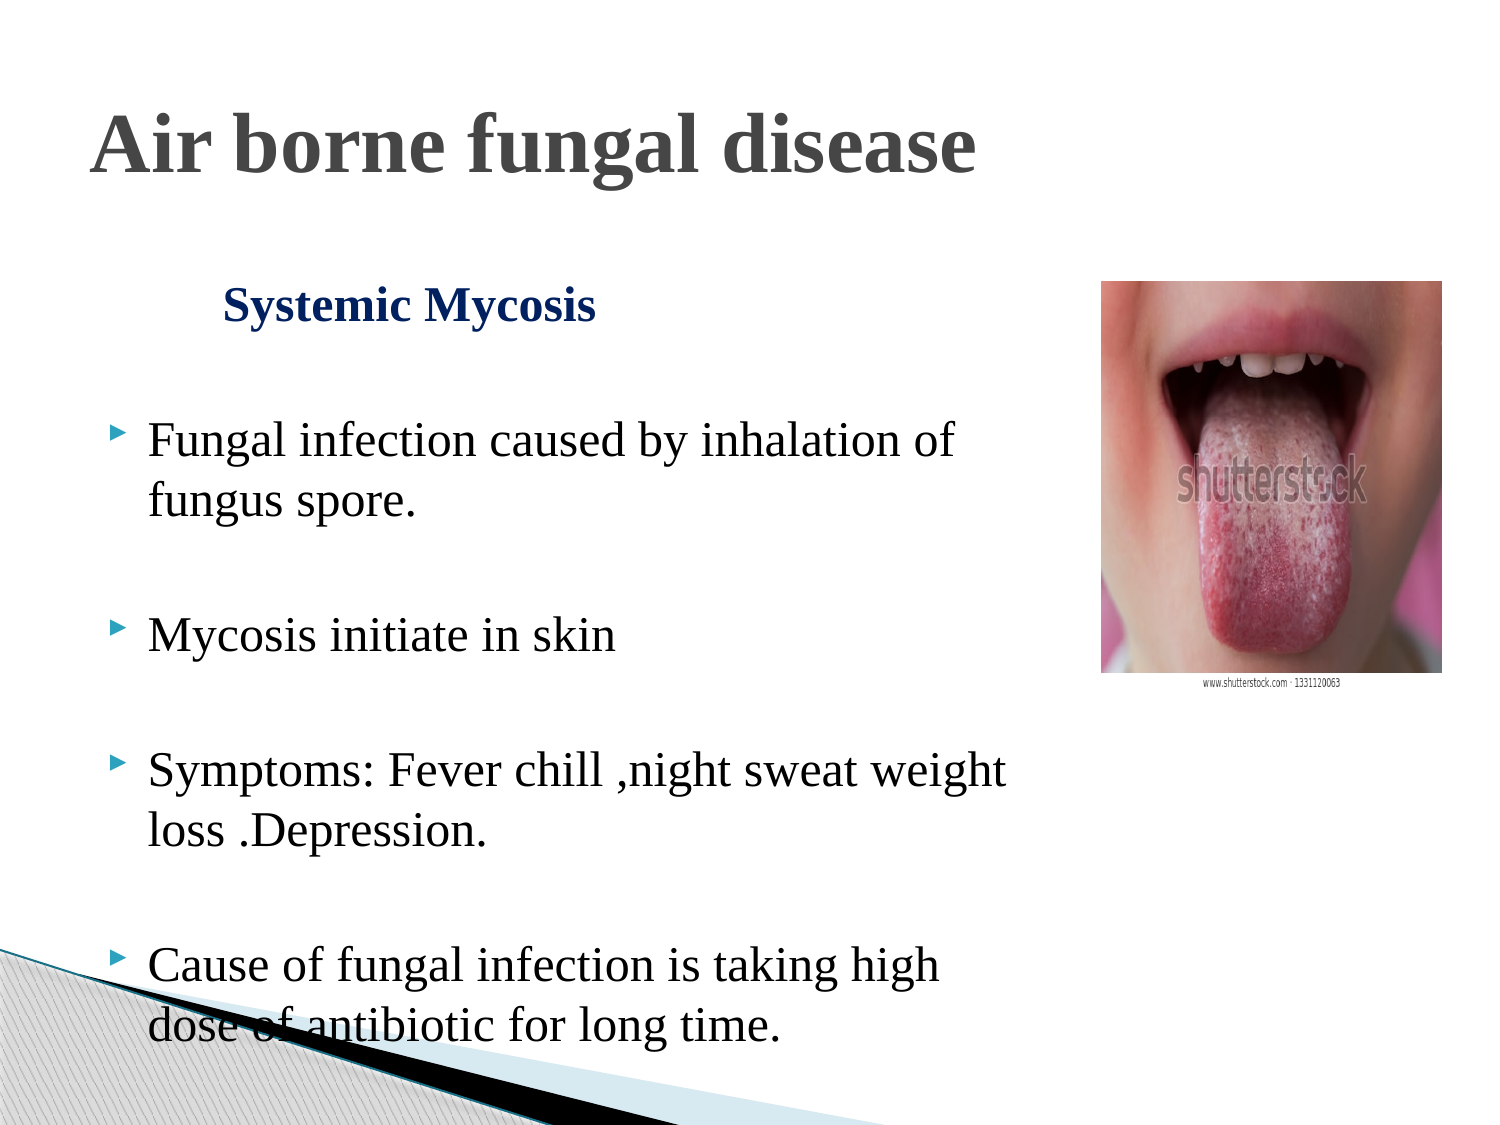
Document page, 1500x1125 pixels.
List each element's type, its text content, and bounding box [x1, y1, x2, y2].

picture [1101, 280, 1442, 692]
list Systemic Mycosis Fungal infection caused by inhalation of fungus spore. Mycosis initiate in skin Symptoms: Fever chill ,night sweat weight loss .Depression. Cause of fungal infection is taking high dose of antibiotic for long time. [75, 264, 1043, 1059]
title Air borne fungal disease [75, 45, 1425, 233]
